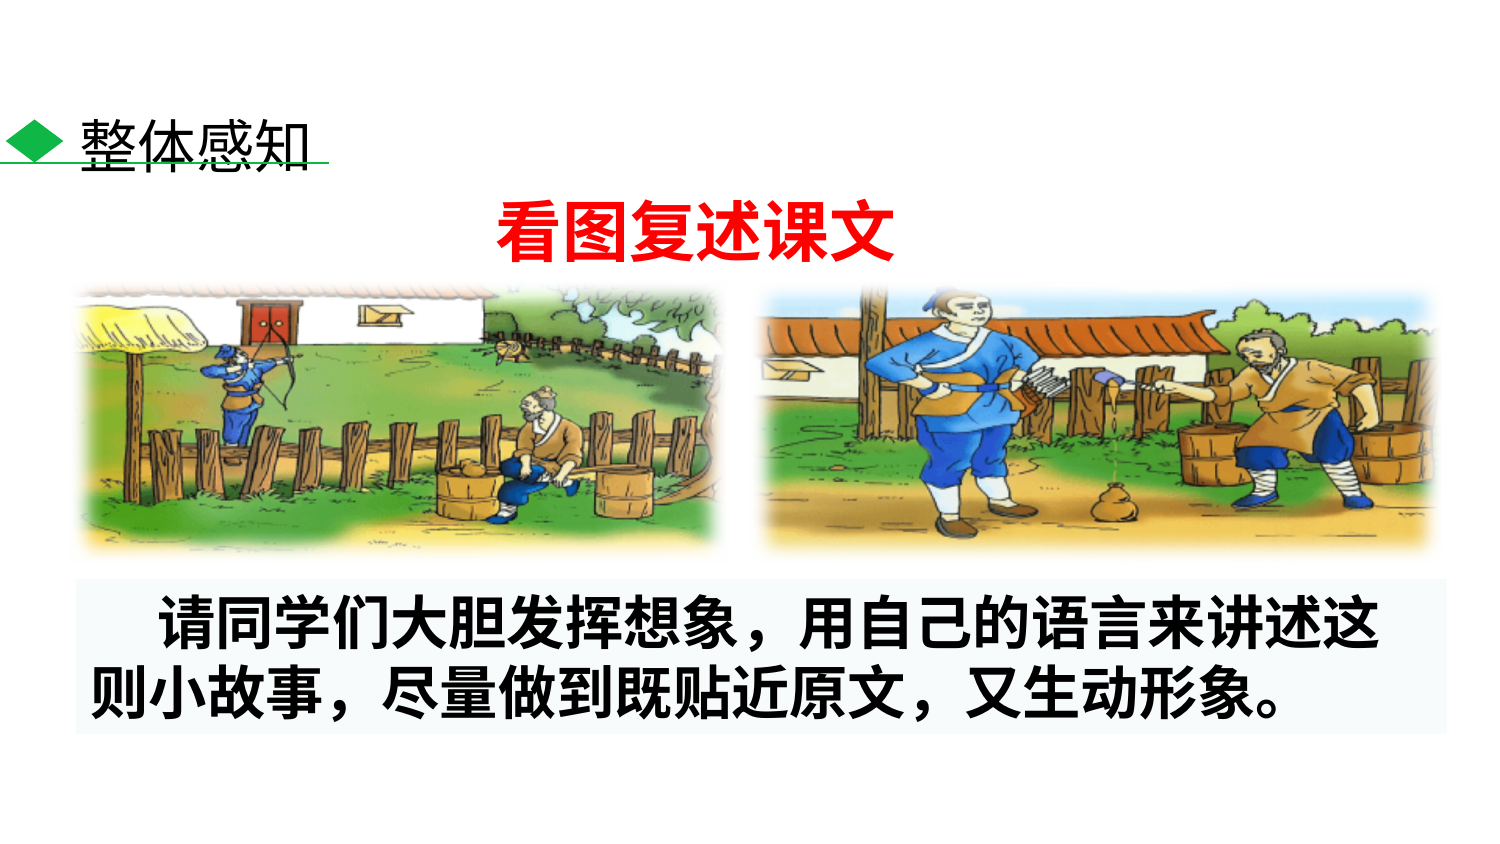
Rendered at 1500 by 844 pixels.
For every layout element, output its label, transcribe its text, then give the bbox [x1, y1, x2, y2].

text_box 看图复述课文 [481, 182, 951, 278]
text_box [0, 102, 330, 189]
picture [749, 281, 1442, 563]
text_box 请同学们大胆发挥想象，用自己的语言来讲述这则小故事，尽量做到既贴近原文，又生动形象。 [75, 579, 1447, 734]
picture [70, 281, 727, 563]
